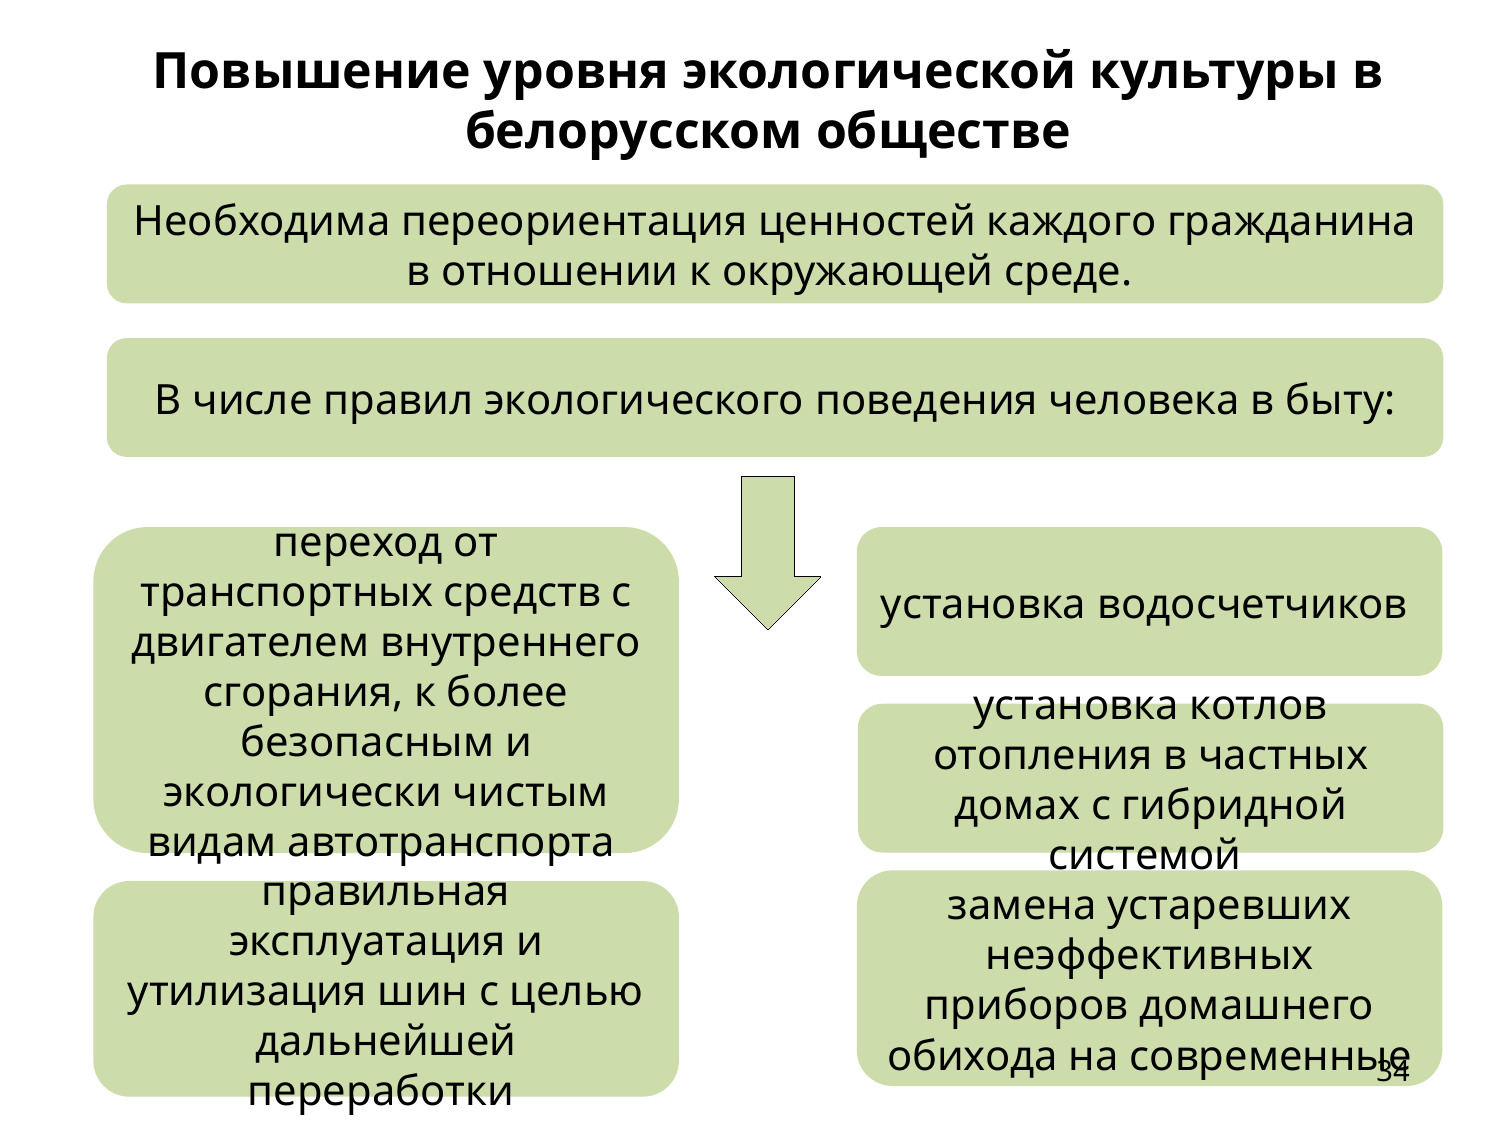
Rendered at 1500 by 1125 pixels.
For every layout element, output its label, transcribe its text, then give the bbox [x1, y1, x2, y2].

text_box Необходима переориентация ценностей каждого гражданина в отношении к окружающей среде. [106, 184, 1444, 304]
text_box замена устаревших неэффективных приборов домашнего обихода на современные [856, 870, 1443, 1087]
text_box установка водосчетчиков [856, 527, 1443, 676]
text_box правильная эксплуатация и утилизация шин с целью дальнейшей переработки [93, 880, 679, 1097]
text_box В числе правил экологического поведения человека в быту: [106, 338, 1444, 457]
text_box Повышение уровня экологической культуры в белорусском обществе [93, 11, 1444, 185]
text_box установка котлов отопления в частных домах с гибридной системой [857, 703, 1444, 853]
text_box переход от транспортных средств с двигателем внутреннего сгорания, к более безопасным и экологически чистым видам автотранспорта [93, 527, 679, 854]
slide_number 34 [1074, 1042, 1425, 1103]
text_box [714, 476, 821, 630]
